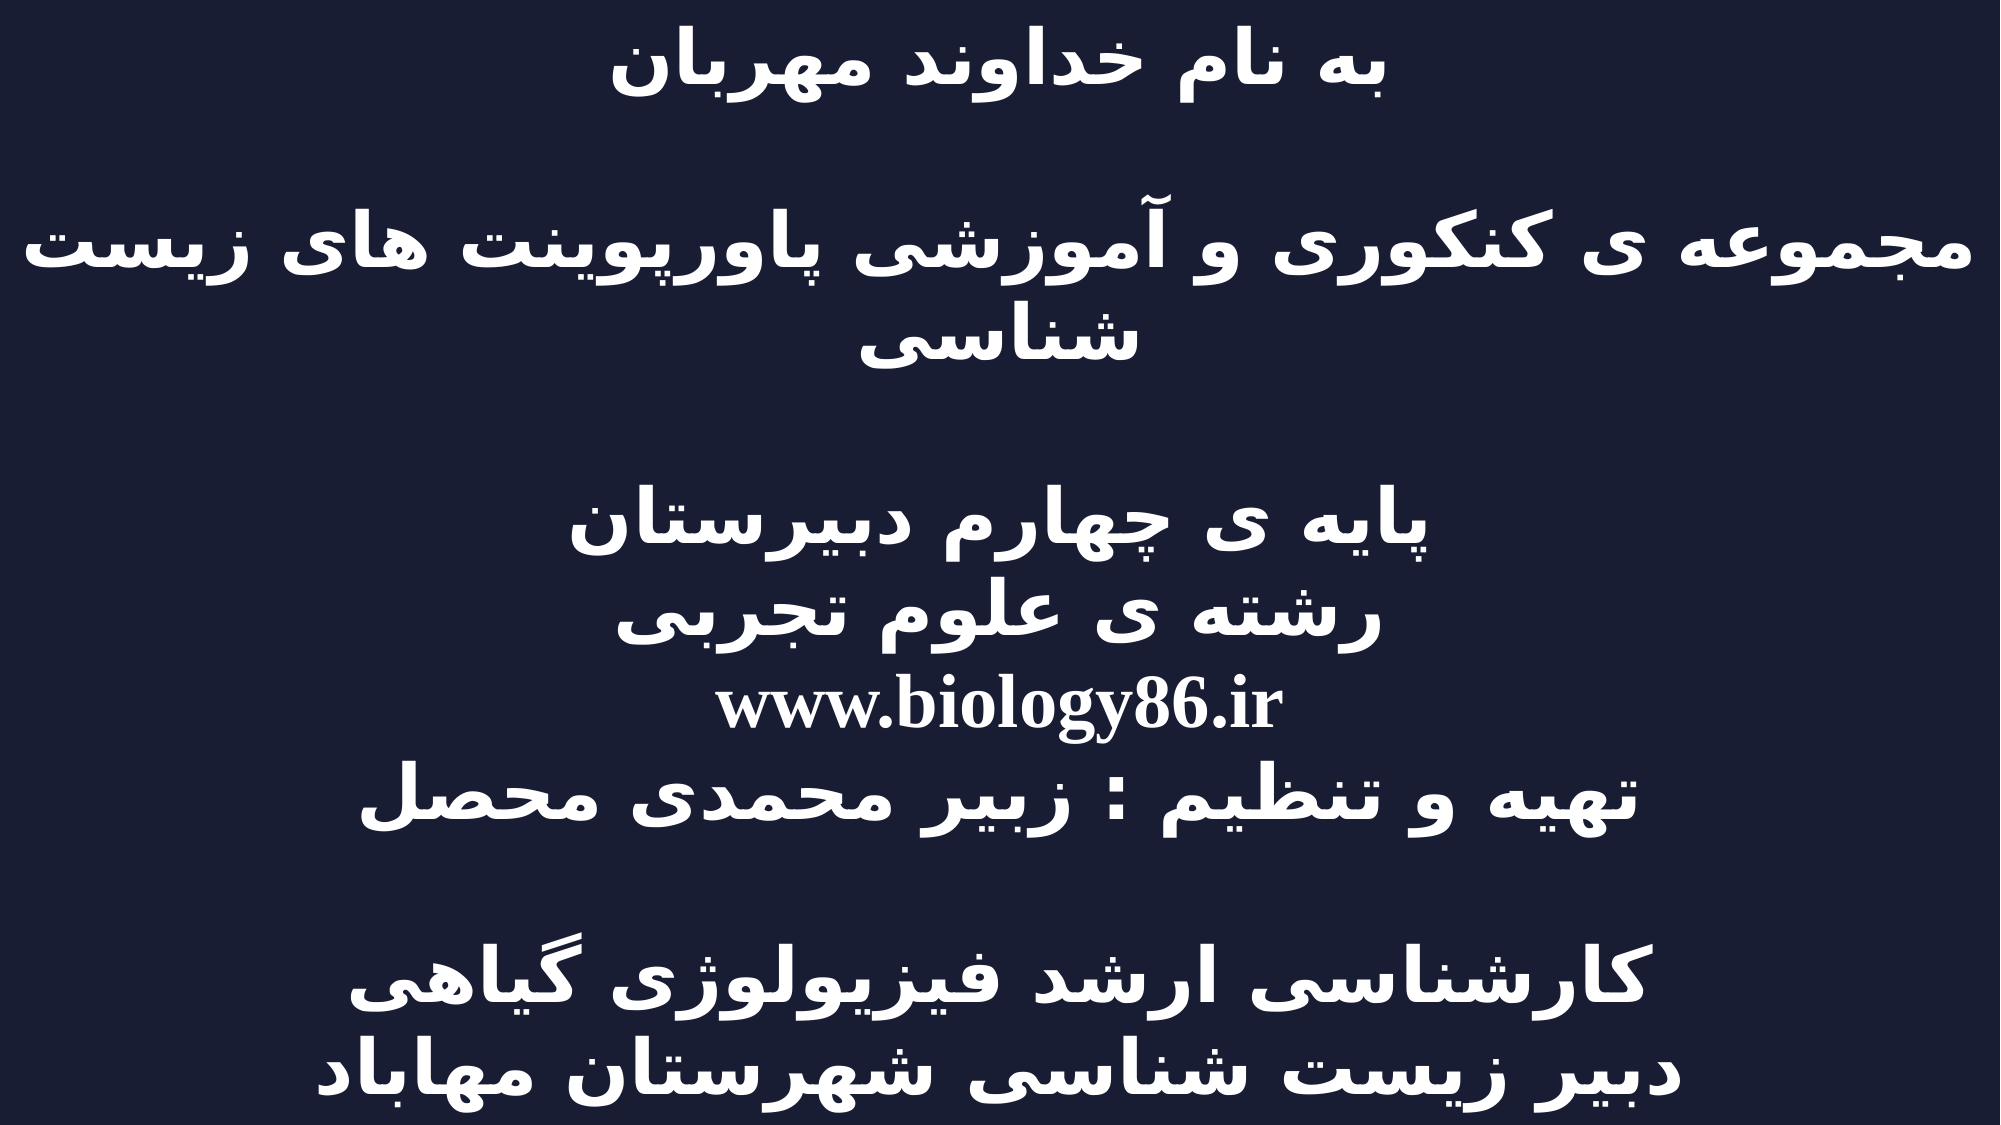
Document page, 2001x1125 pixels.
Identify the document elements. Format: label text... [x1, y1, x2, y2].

title به نام خداوند مهربان مجموعه ی کنکوری و آموزشی پاورپوینت های زیست شناسی پایه ی چهارم دبیرستان رشته ی علوم تجربی www.biology86.ir تهیه و تنظیم : زبیر محمدی محصل کارشناسی ارشد فیزیولوژی گیاهی دبیر زیست شناسی شهرستان مهاباد [0, 0, 2000, 1125]
footer www.biology86.ir [424, 1006, 1675, 1067]
